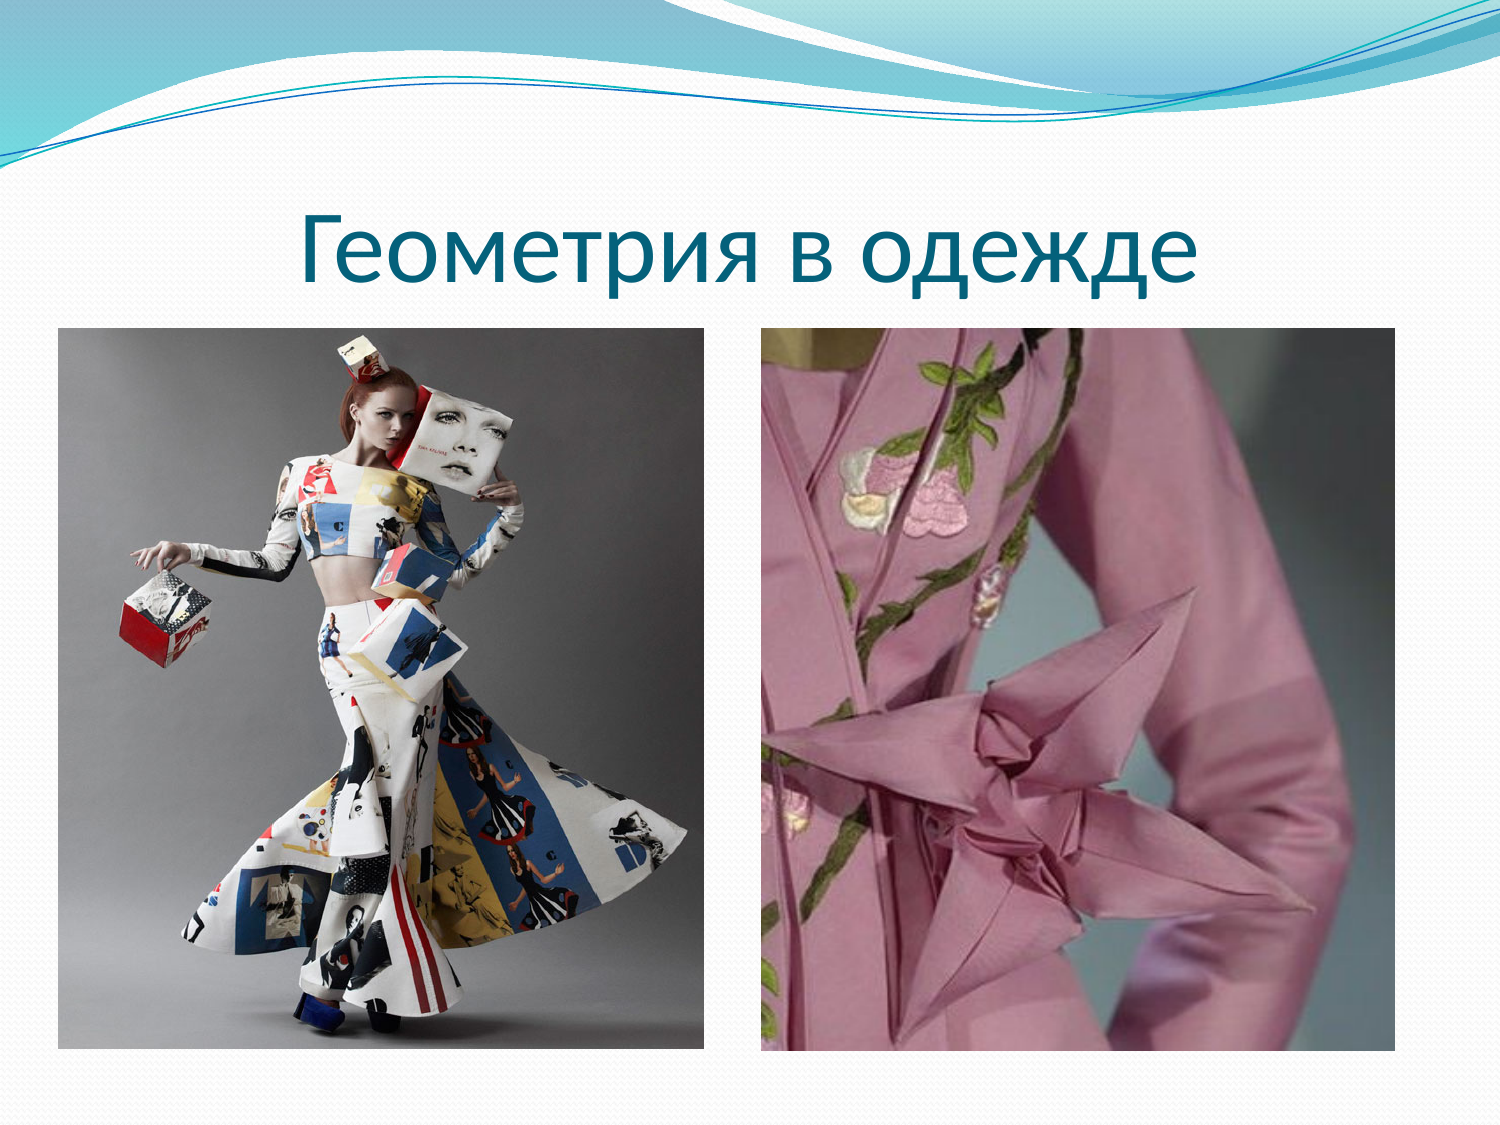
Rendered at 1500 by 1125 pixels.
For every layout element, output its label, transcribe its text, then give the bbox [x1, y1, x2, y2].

picture [761, 327, 1395, 1051]
title Геометрия в одежде [75, 115, 1425, 303]
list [58, 327, 704, 1049]
